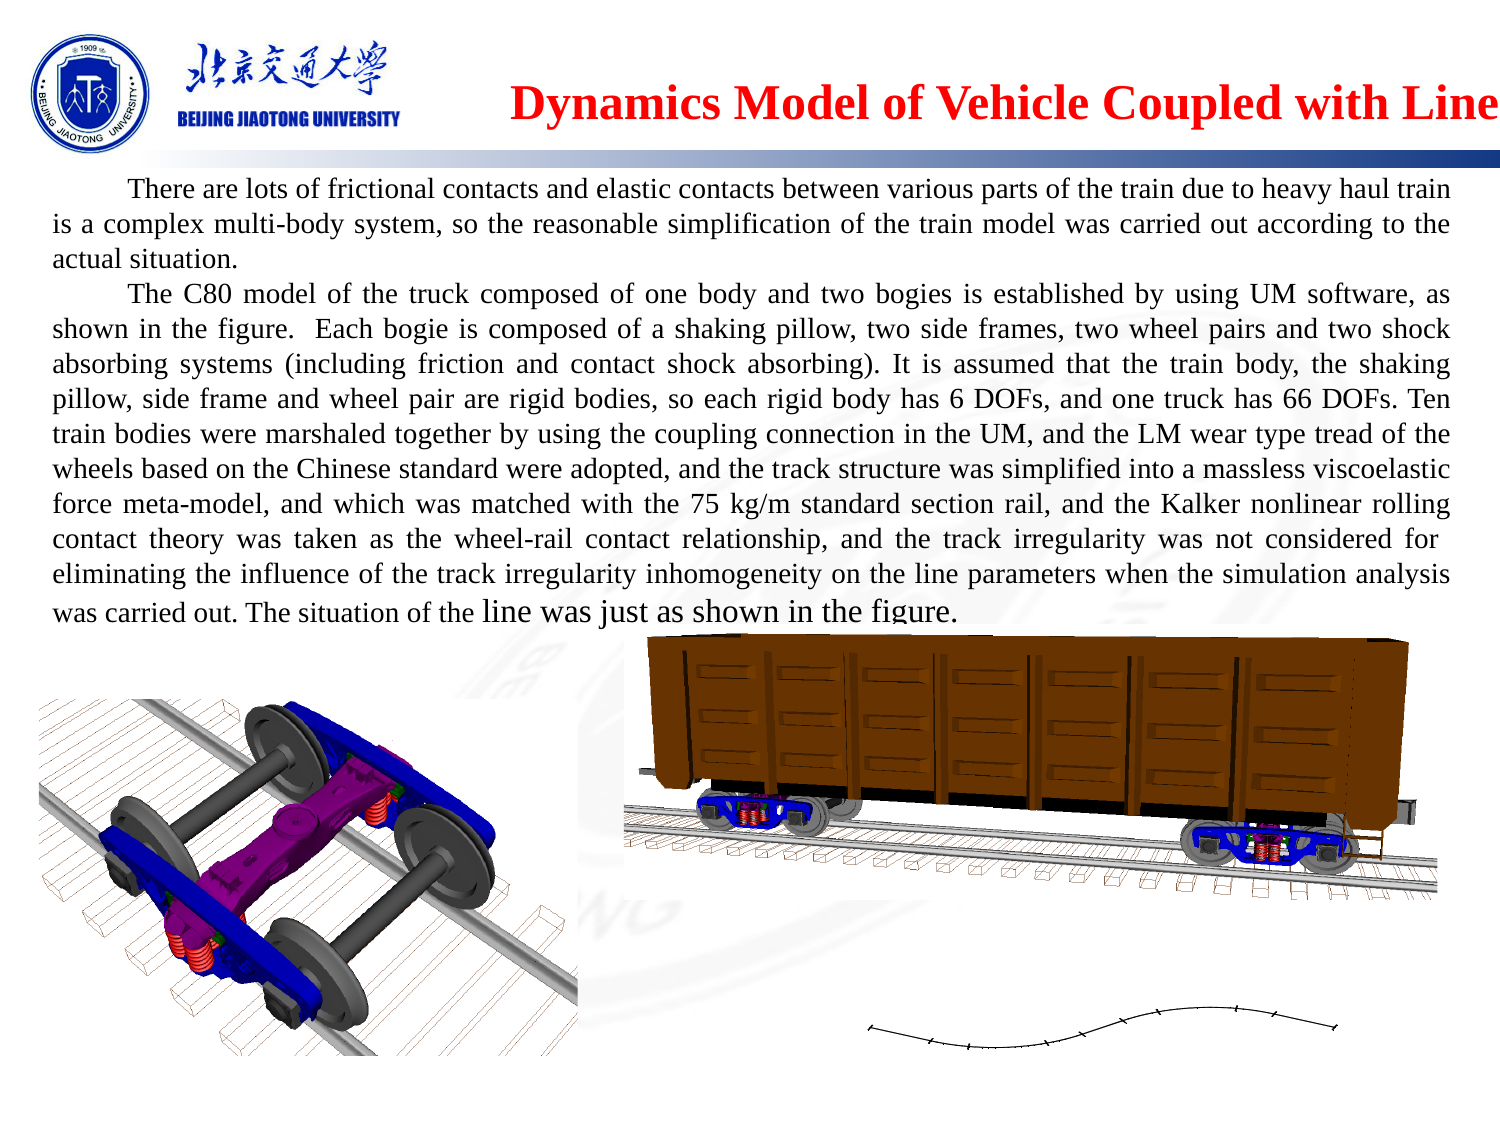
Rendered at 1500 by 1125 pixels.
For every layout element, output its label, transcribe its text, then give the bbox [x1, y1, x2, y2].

text_box Dynamics Model of Vehicle Coupled with Line [309, 62, 1500, 138]
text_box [612, 924, 1484, 1122]
text_box There are lots of frictional contacts and elastic contacts between various parts of the train due to heavy haul train is a complex multi-body system, so the reasonable simplification of the train model was carried out according to the actual situation. The C80 model of the truck composed of one body and two bogies is established by using UM software, as shown in the figure. Each bogie is composed of a shaking pillow, two side frames, two wheel pairs and two shock absorbing systems (including friction and contact shock absorbing). It is assumed that the train body, the shaking pillow, side frame and wheel pair are rigid bodies, so each rigid body has 6 DOFs, and one truck has 66 DOFs. Ten train bodies were marshaled together by using the coupling connection in the UM, and the LM wear type tread of the wheels based on the Chinese standard were adopted, and the track structure was simplified into a massless viscoelastic force meta-model, and which was matched with the 75 kg/m standard section rail, and the Kalker nonlinear rolling contact theory was taken as the wheel-rail contact relationship, and the track irregularity was not considered for eliminating the influence of the track irregularity inhomogeneity on the line parameters when the simulation analysis was carried out. The situation of the line was just as shown in the figure. [37, 162, 1468, 637]
picture [0, 0, 1500, 1125]
